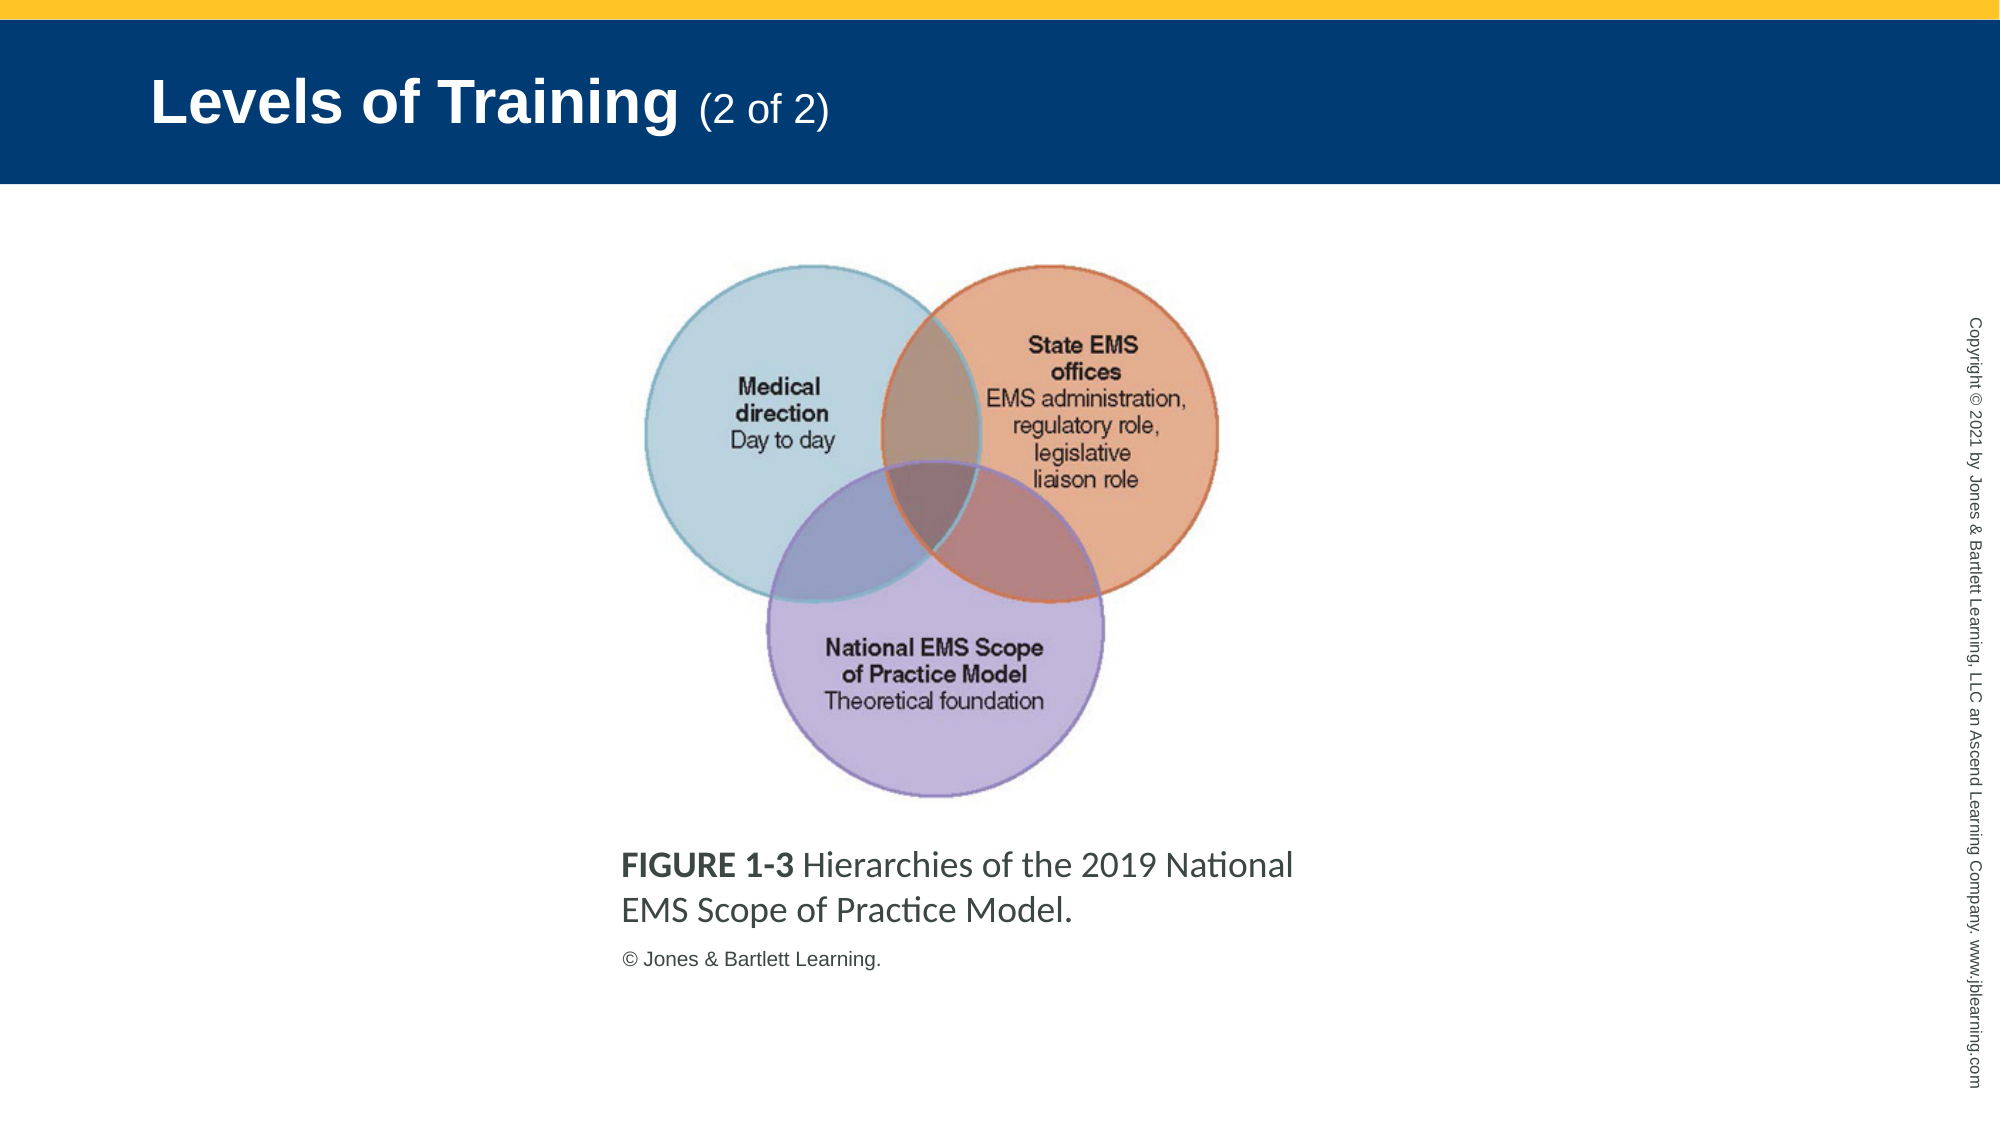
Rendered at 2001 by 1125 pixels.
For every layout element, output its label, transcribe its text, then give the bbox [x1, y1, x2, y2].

text_box [152, 237, 1853, 1025]
text_box © Jones & Bartlett Learning. [607, 938, 897, 979]
text_box FIGURE 1-3 Hierarchies of the 2019 National EMS Scope of Practice Model. [606, 832, 1331, 938]
title Levels of Training (2 of 2) [0, 19, 2000, 185]
picture [615, 246, 1249, 818]
